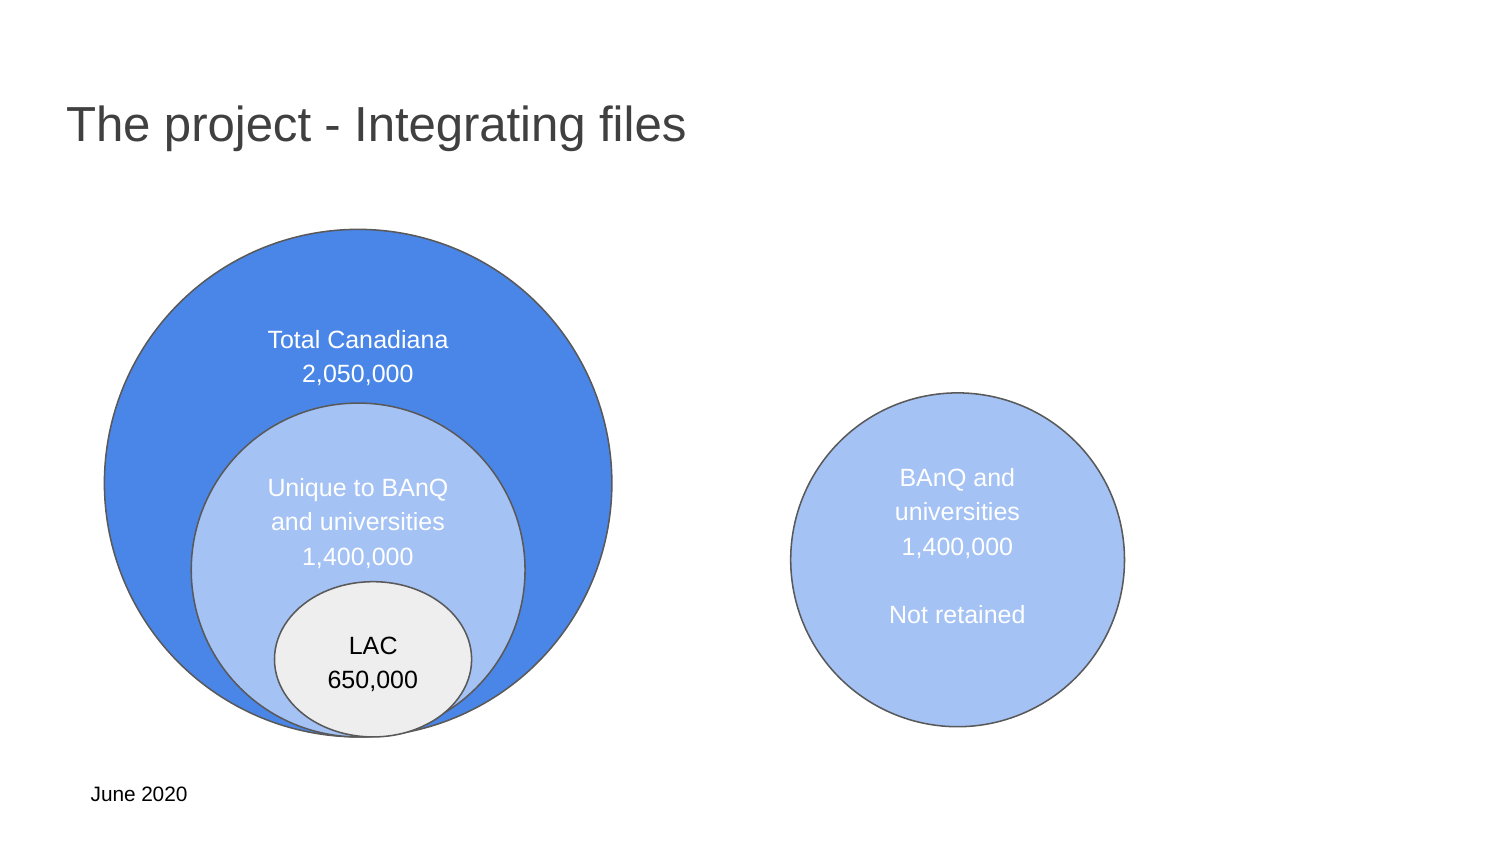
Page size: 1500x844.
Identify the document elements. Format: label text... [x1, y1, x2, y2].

text_box BAnQ and universities 1,400,000 Not retained [790, 392, 1125, 727]
text_box Total Canadiana 2,050,000 [104, 229, 612, 736]
text_box Unique to BAnQ and universities 1,400,000 [191, 403, 526, 737]
title The project - Integrating files [51, 72, 1449, 167]
text_box June 2020 [75, 768, 385, 819]
text_box LAC 650,000 [274, 581, 472, 737]
